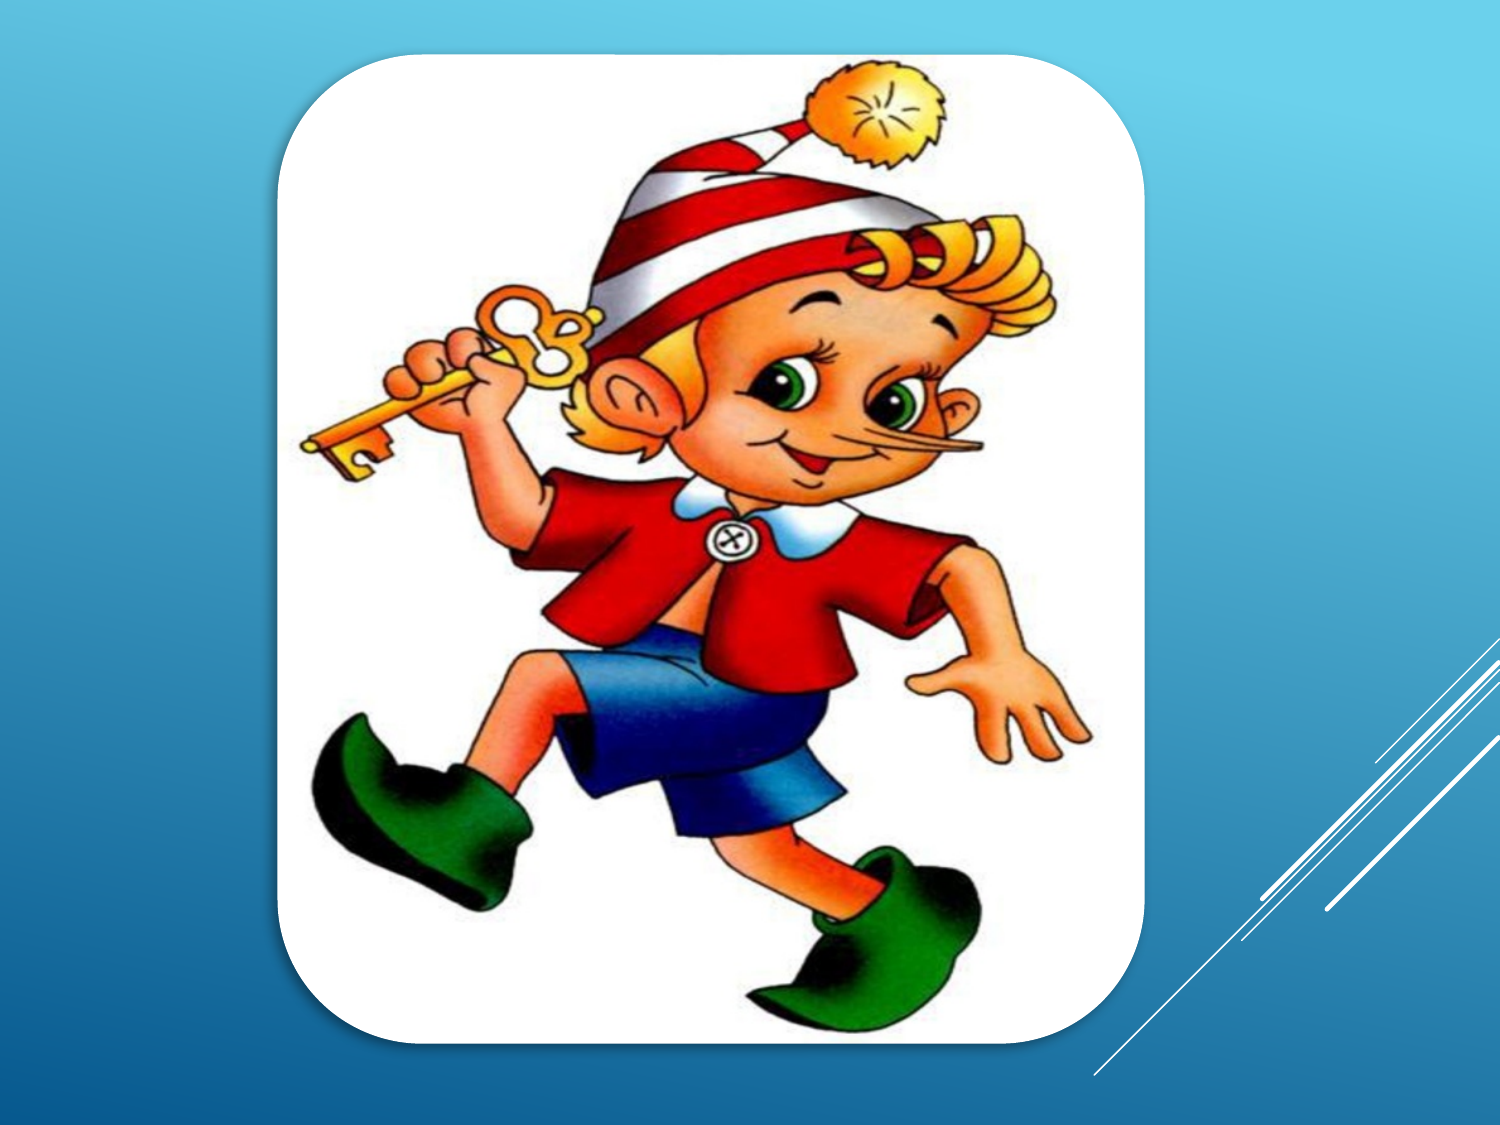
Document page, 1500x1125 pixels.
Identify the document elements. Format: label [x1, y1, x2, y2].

list [277, 54, 1145, 1044]
